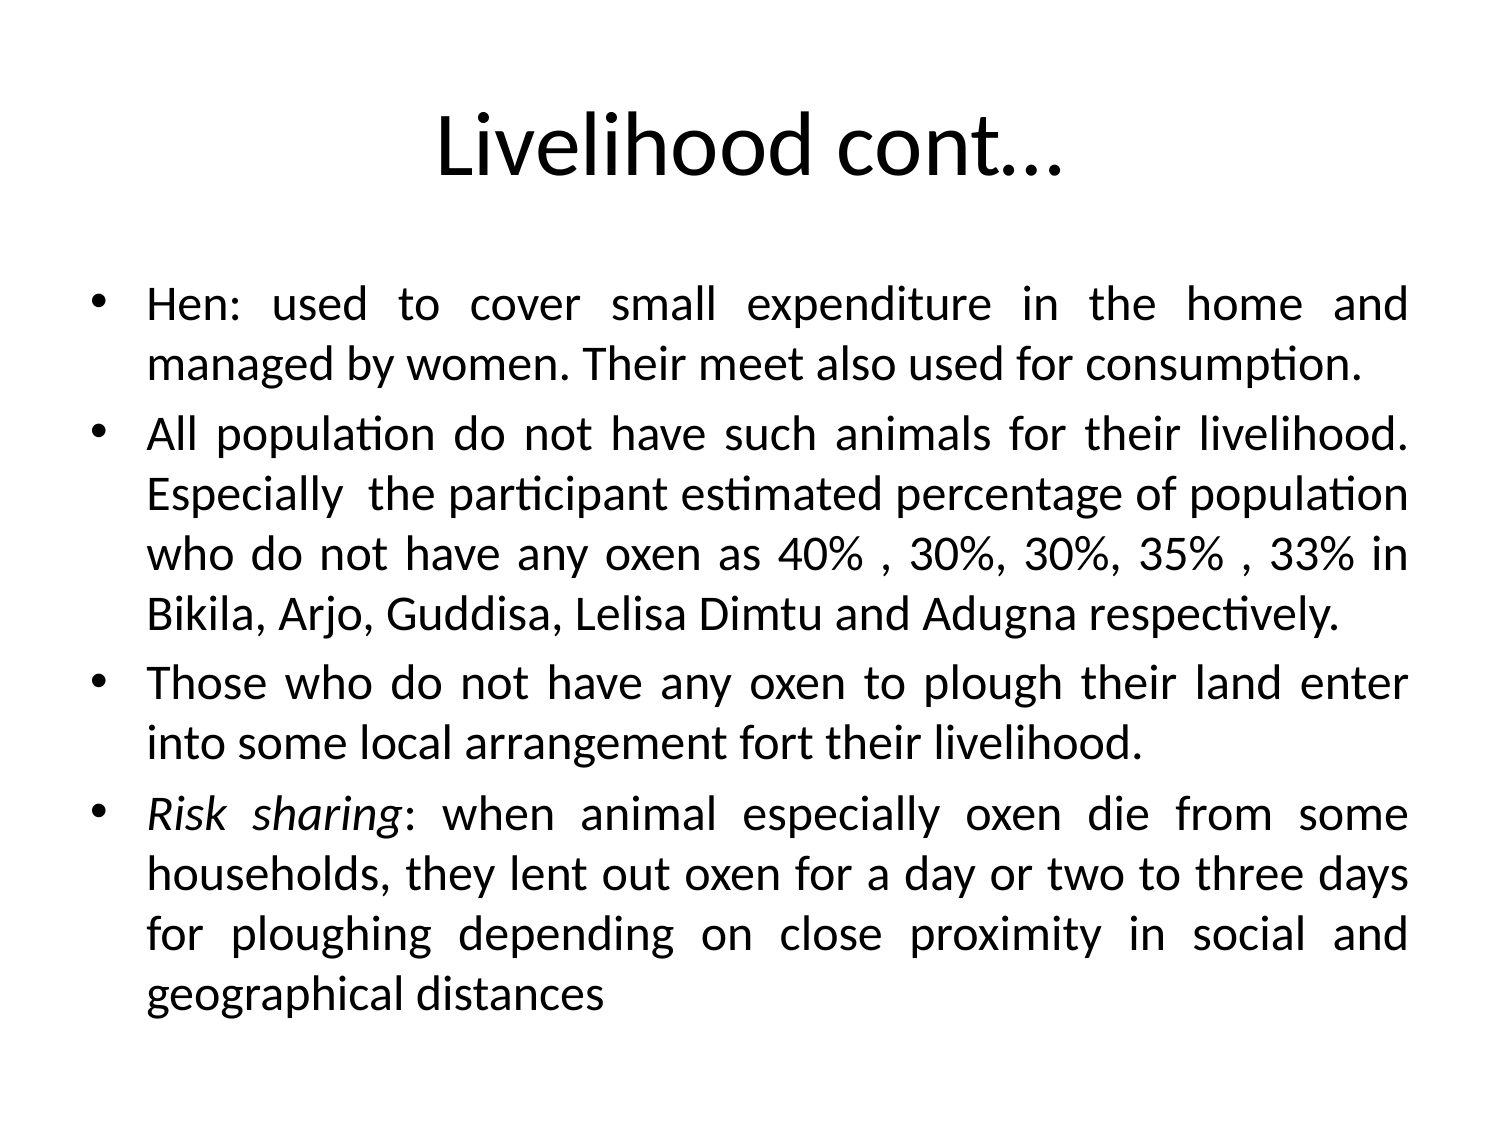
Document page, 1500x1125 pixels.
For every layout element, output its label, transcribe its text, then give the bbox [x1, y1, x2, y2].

list Hen: used to cover small expenditure in the home and managed by women. Their meet also used for consumption. All population do not have such animals for their livelihood. Especially the participant estimated percentage of population who do not have any oxen as 40% , 30%, 30%, 35% , 33% in Bikila, Arjo, Guddisa, Lelisa Dimtu and Adugna respectively. Those who do not have any oxen to plough their land enter into some local arrangement fort their livelihood. Risk sharing: when animal especially oxen die from some households, they lent out oxen for a day or two to three days for ploughing depending on close proximity in social and geographical distances [75, 262, 1425, 1038]
title Livelihood cont… [75, 45, 1425, 233]
